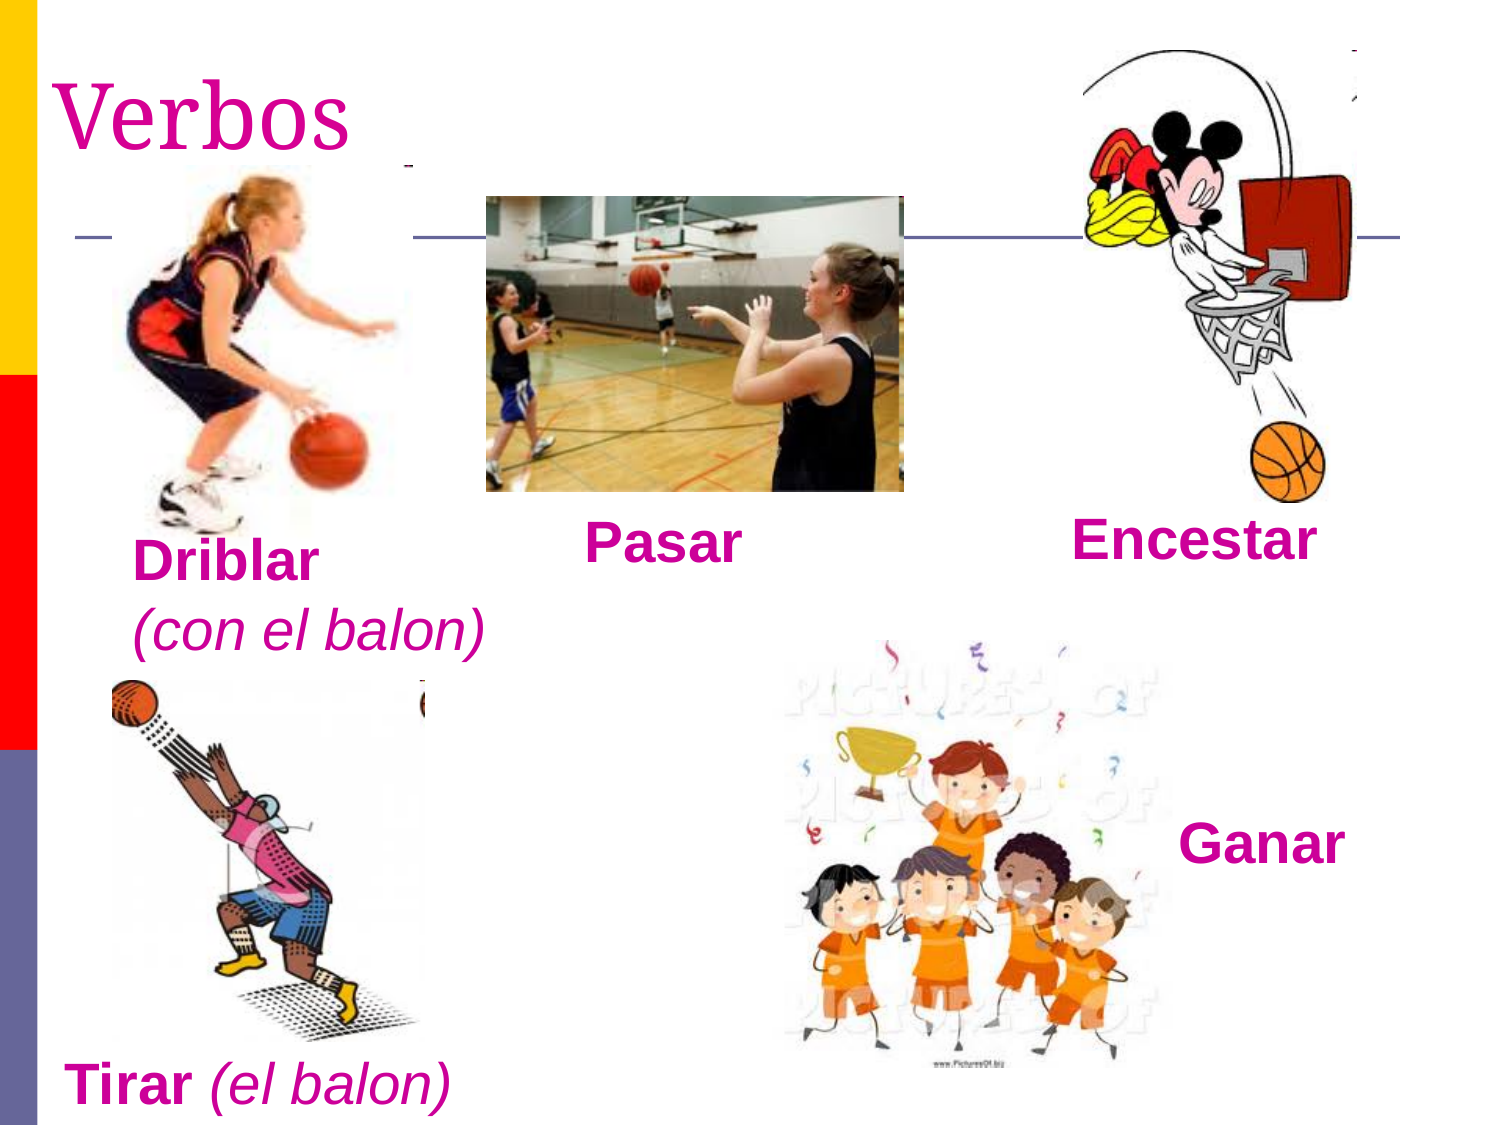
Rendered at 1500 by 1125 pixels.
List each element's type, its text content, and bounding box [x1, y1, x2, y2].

picture [485, 196, 904, 492]
picture [112, 680, 426, 1043]
text_box Pasar [569, 499, 820, 582]
text_box Driblar (con el balon) [118, 514, 518, 670]
picture [112, 164, 413, 553]
text_box Ganar [1185, 798, 1407, 883]
text_box Encestar [1057, 493, 1408, 579]
text_box Tirar (el balon) [49, 1039, 475, 1124]
picture [762, 640, 1181, 1068]
picture [1083, 50, 1358, 503]
title Verbos [37, 17, 1388, 175]
